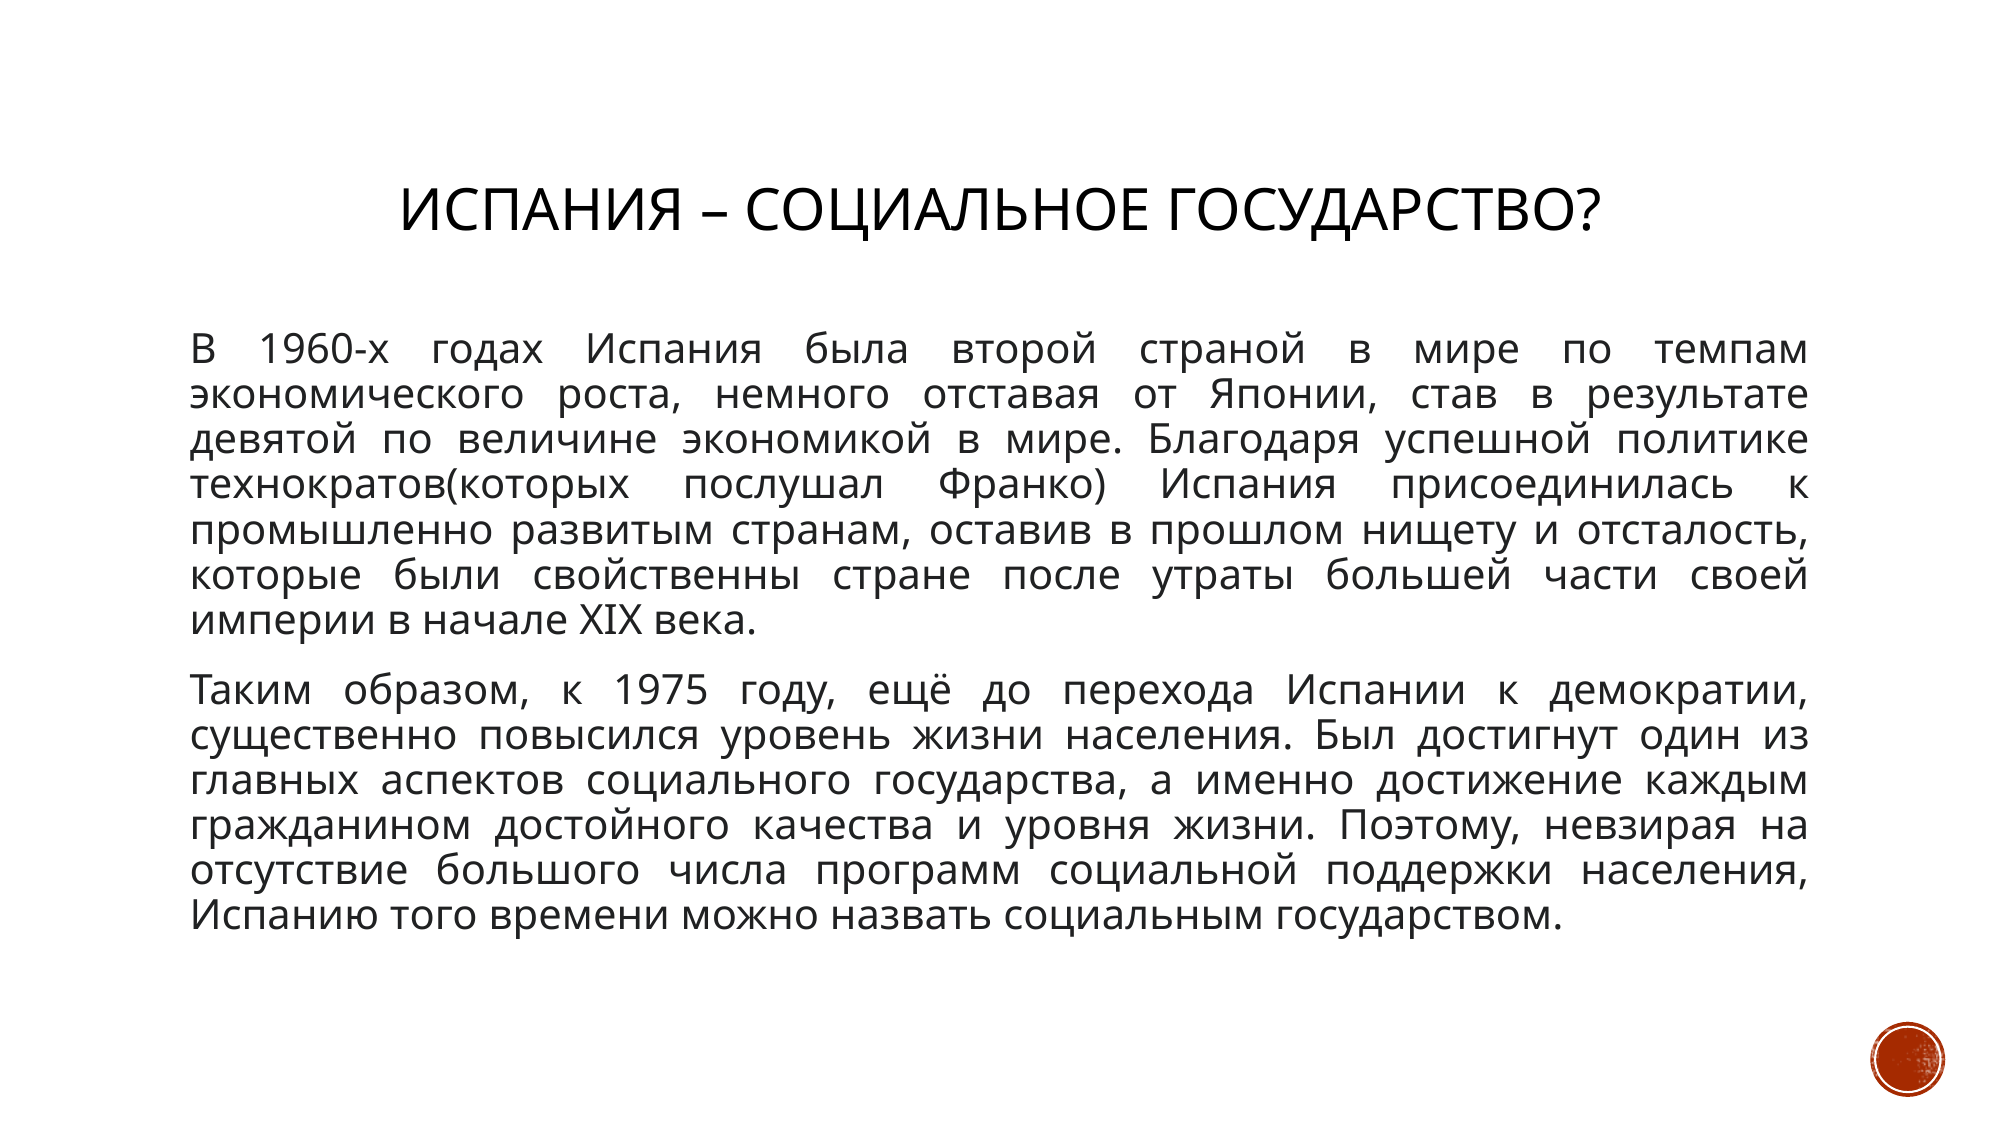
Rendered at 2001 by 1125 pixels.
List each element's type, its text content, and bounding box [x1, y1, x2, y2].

list В 1960-х годах Испания была второй страной в мире по темпам экономического роста, немного отставая от Японии, став в результате девятой по величине экономикой в ​​мире. Благодаря успешной политике технократов(которых послушал Франко) Испания присоединилась к промышленно развитым странам, оставив в прошлом нищету и отсталость, которые были свойственны стране после утраты большей части своей империи в начале XIX века. Таким образом, к 1975 году, ещё до перехода Испании к демократии, существенно повысился уровень жизни населения. Был достигнут один из главных аспектов социального государства, а именно достижение каждым гражданином достойного качества и уровня жизни. Поэтому, невзирая на отсутствие большого числа программ социальной поддержки населения, Испанию того времени можно назвать социальным государством. [174, 320, 1825, 985]
title ИСПАНИЯ – СОЦИАЛЬНОЕ ГОСУДАРСТВО? [175, 79, 1826, 344]
